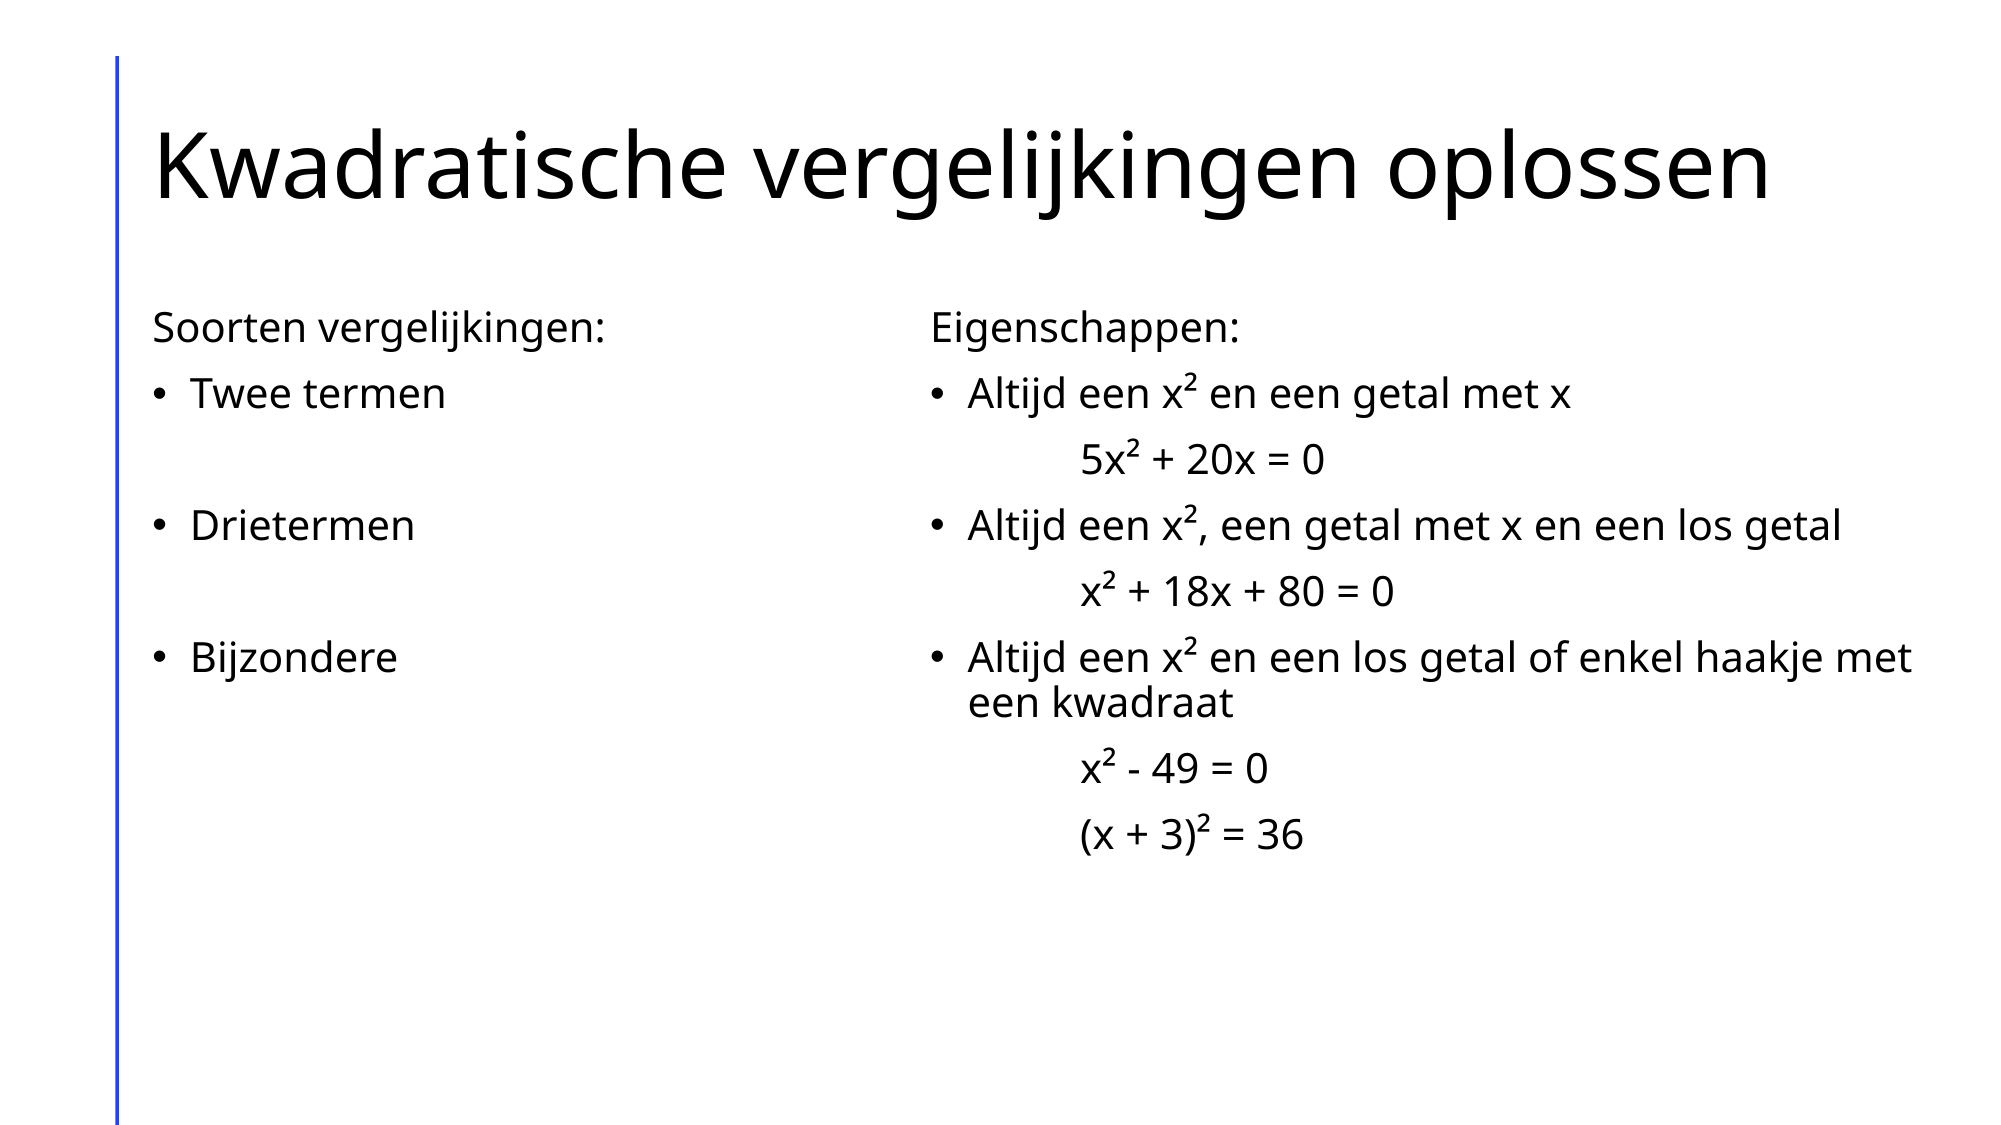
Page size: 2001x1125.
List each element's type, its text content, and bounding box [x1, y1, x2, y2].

text_box Eigenschappen: Altijd een x² en een getal met x 5x² + 20x = 0 Altijd een x², een getal met x en een los getal x² + 18x + 80 = 0 Altijd een x² en een los getal of enkel haakje met een kwadraat x² - 49 = 0 (x + 3)² = 36 [915, 299, 1940, 1014]
list Soorten vergelijkingen: Twee termen Drietermen Bijzondere [137, 299, 915, 1014]
title Kwadratische vergelijkingen oplossen [137, 59, 1863, 278]
